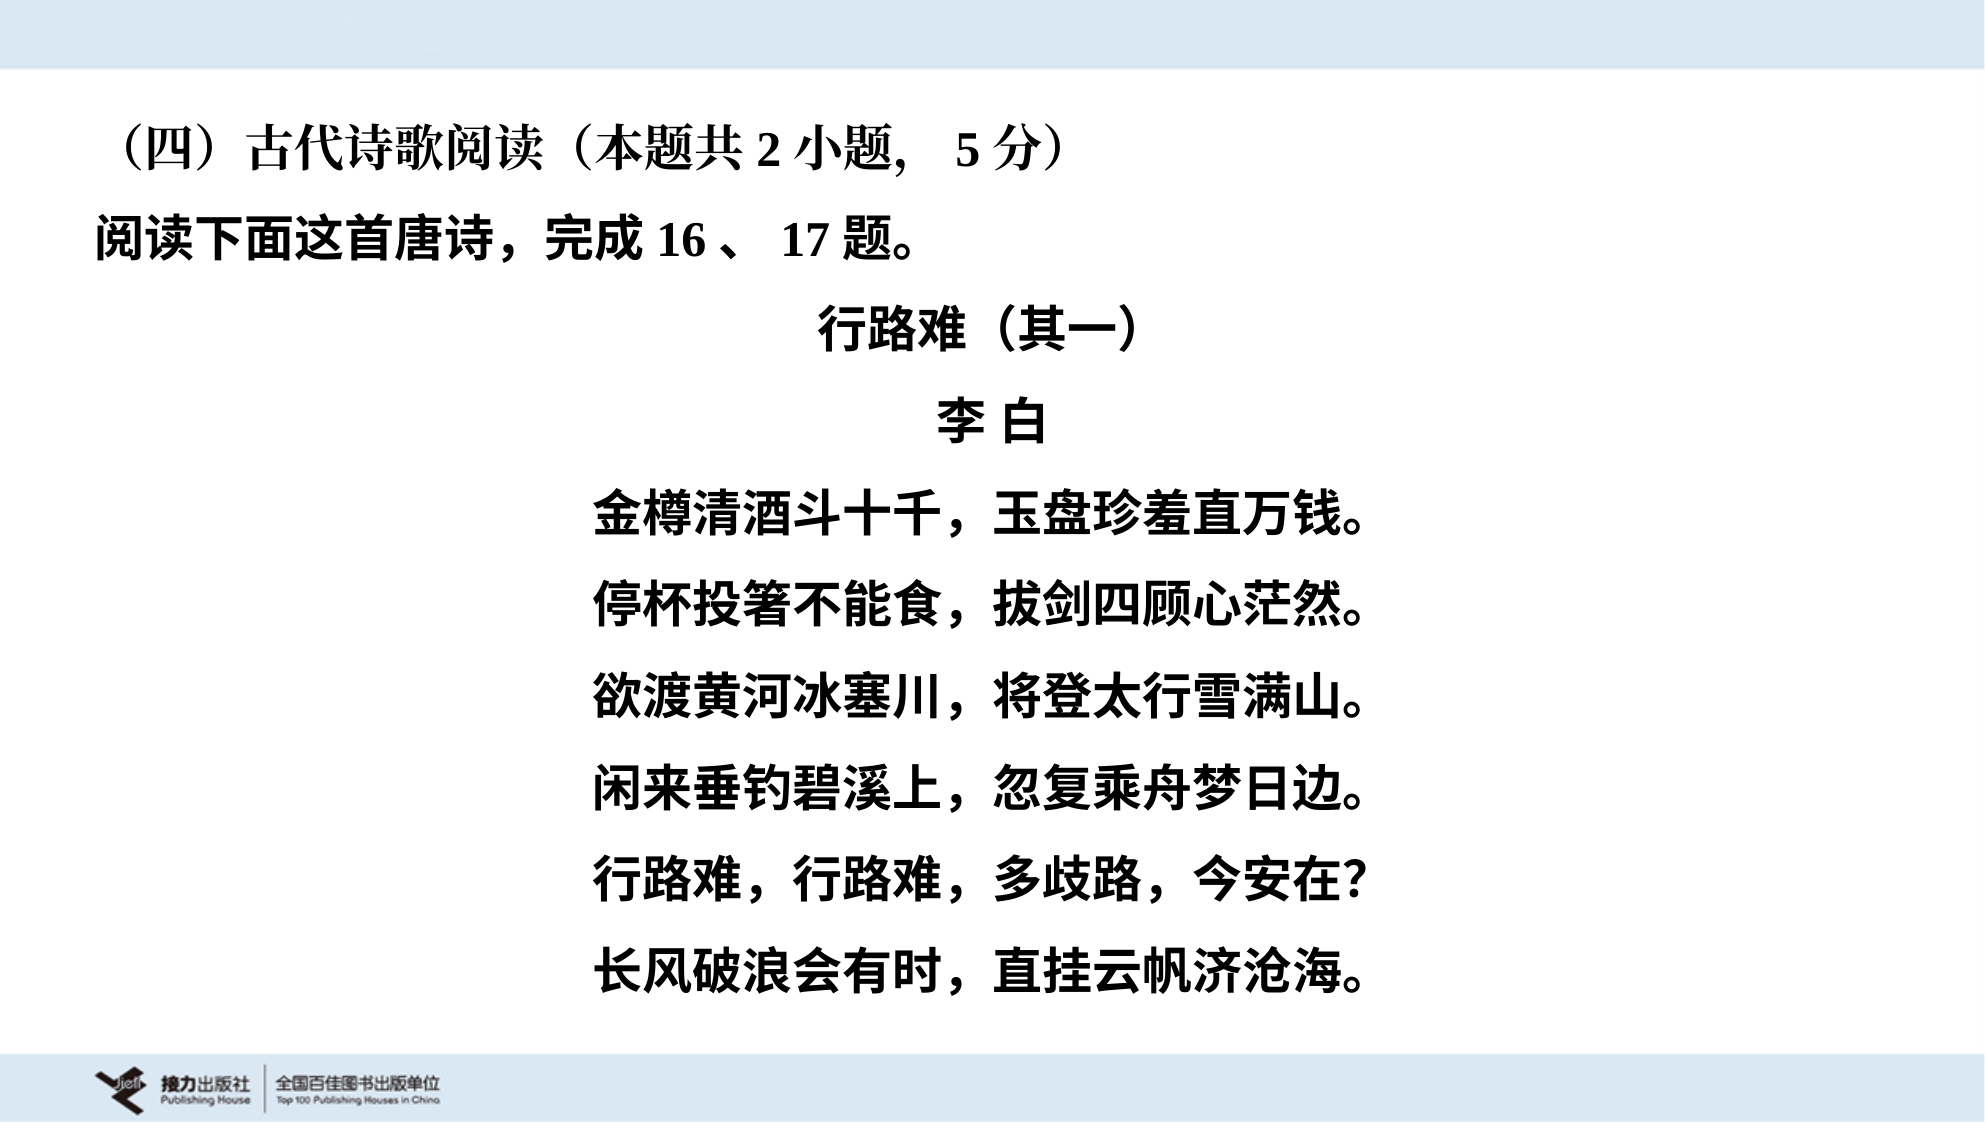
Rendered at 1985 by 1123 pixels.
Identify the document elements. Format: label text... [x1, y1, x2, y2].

text_box （四）古代诗歌阅读（本题共2小题，5分） [94, 88, 1892, 174]
picture [0, 0, 1985, 1122]
text_box 阅读下面这首唐诗，完成16、17题。 行路难（其一） 李 白 金樽清酒斗十千，玉盘珍羞直万钱。 停杯投箸不能食，拔剑四顾心茫然。 欲渡黄河冰塞川，将登太行雪满山。 闲来垂钓碧溪上，忽复乘舟梦日边。 行路难，行路难，多歧路，今安在？ 长风破浪会有时，直挂云帆济沧海。 [94, 174, 1892, 1000]
